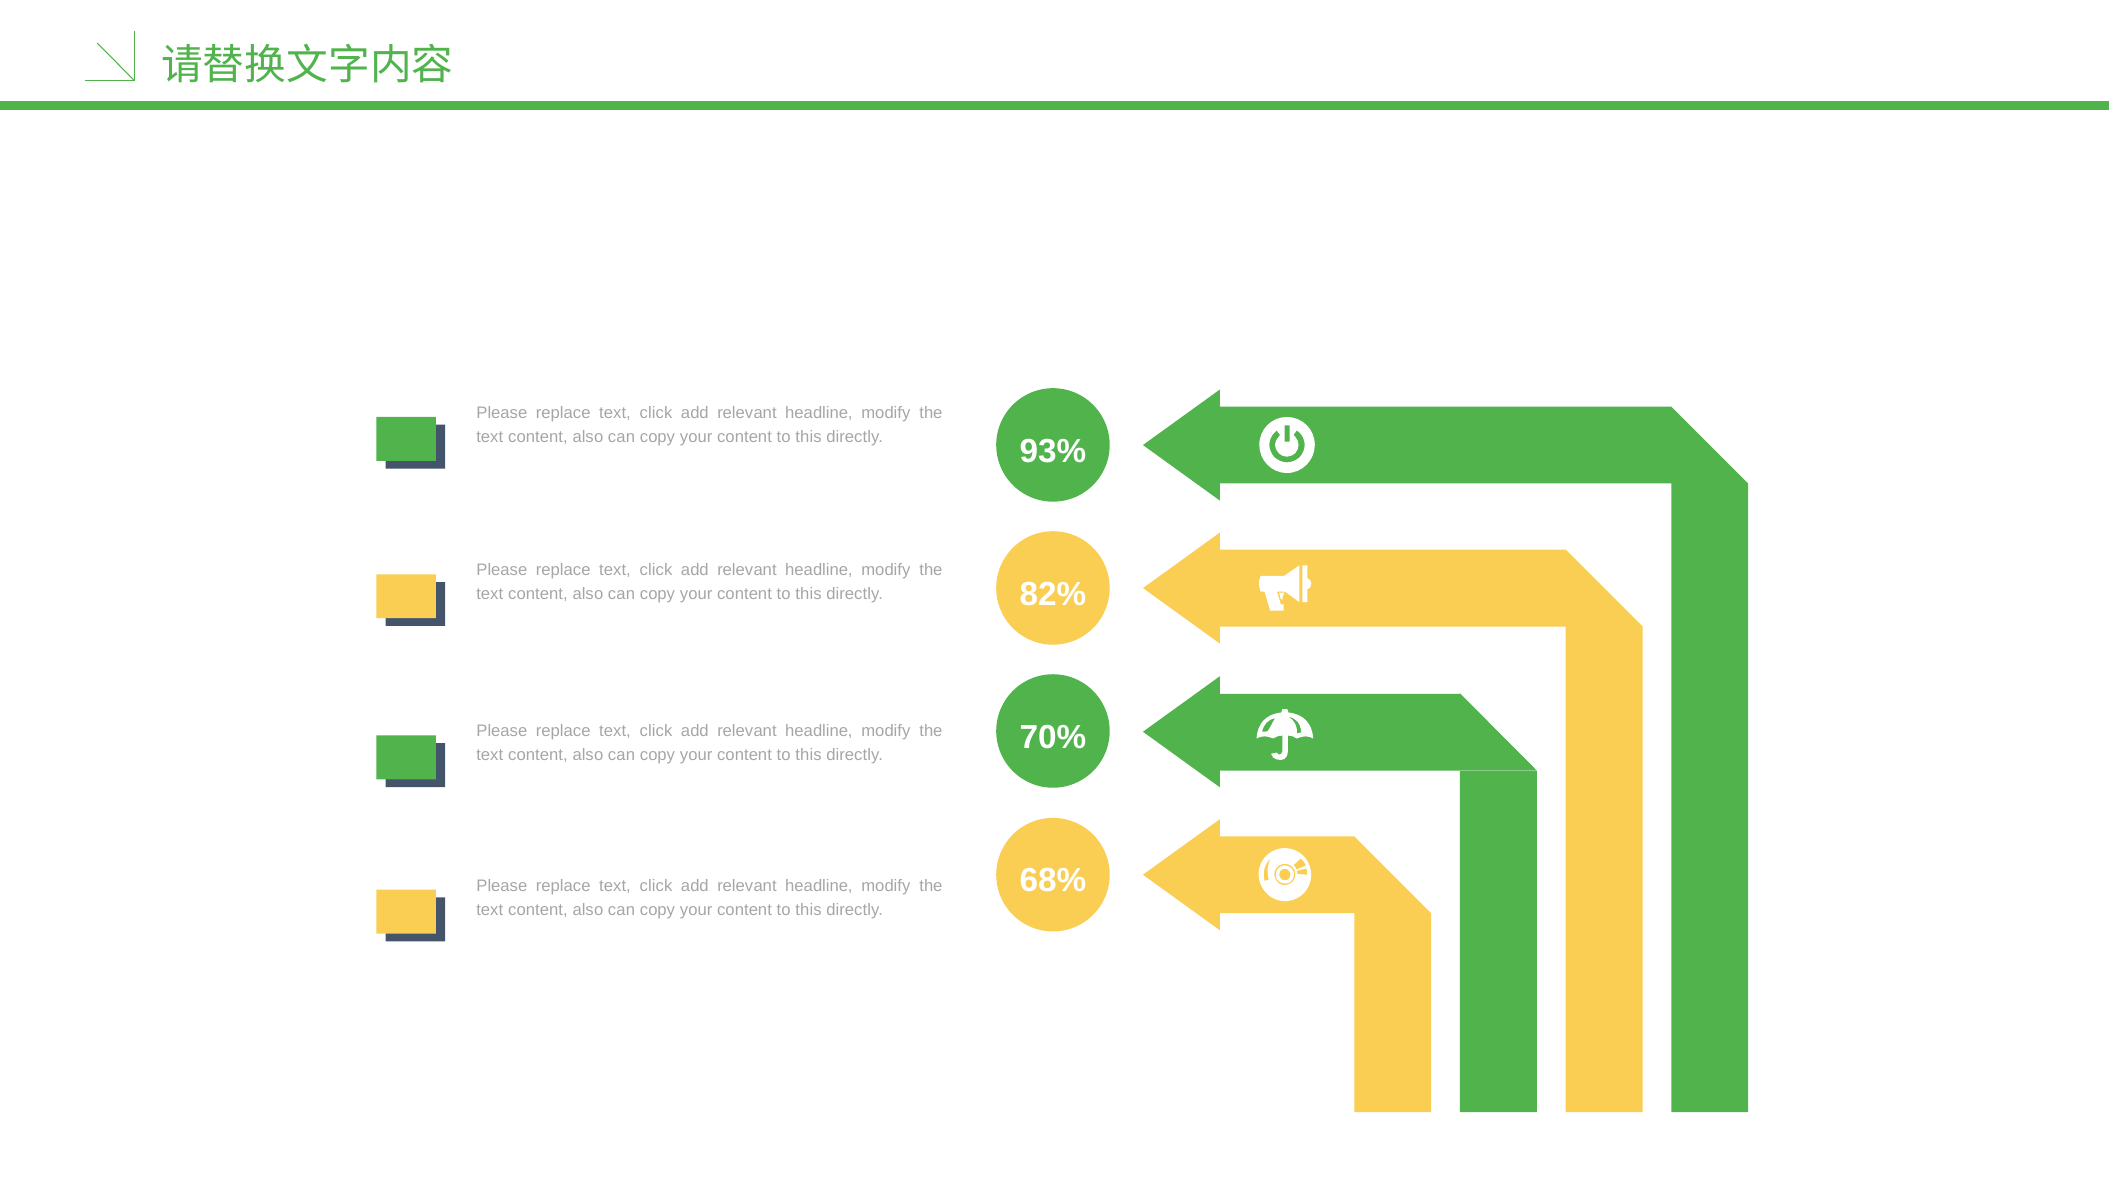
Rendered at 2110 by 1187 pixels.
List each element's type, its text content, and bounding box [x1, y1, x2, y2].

text_box Please replace text, click add relevant headline, modify the text content, also can copy your content to this directly. [461, 708, 959, 772]
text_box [996, 531, 1110, 645]
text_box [996, 674, 1110, 788]
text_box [376, 889, 446, 942]
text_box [376, 574, 446, 626]
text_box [996, 388, 1110, 502]
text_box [996, 817, 1110, 932]
text_box 请替换文字内容 [145, 22, 500, 94]
text_box Please replace text, click add relevant headline, modify the text content, also can copy your content to this directly. [461, 547, 959, 611]
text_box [1142, 389, 1749, 1112]
text_box Please replace text, click add relevant headline, modify the text content, also can copy your content to this directly. [461, 863, 959, 926]
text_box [376, 735, 446, 788]
text_box Please replace text, click add relevant headline, modify the text content, also can copy your content to this directly. [461, 390, 959, 453]
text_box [1142, 819, 1432, 1112]
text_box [376, 416, 446, 469]
